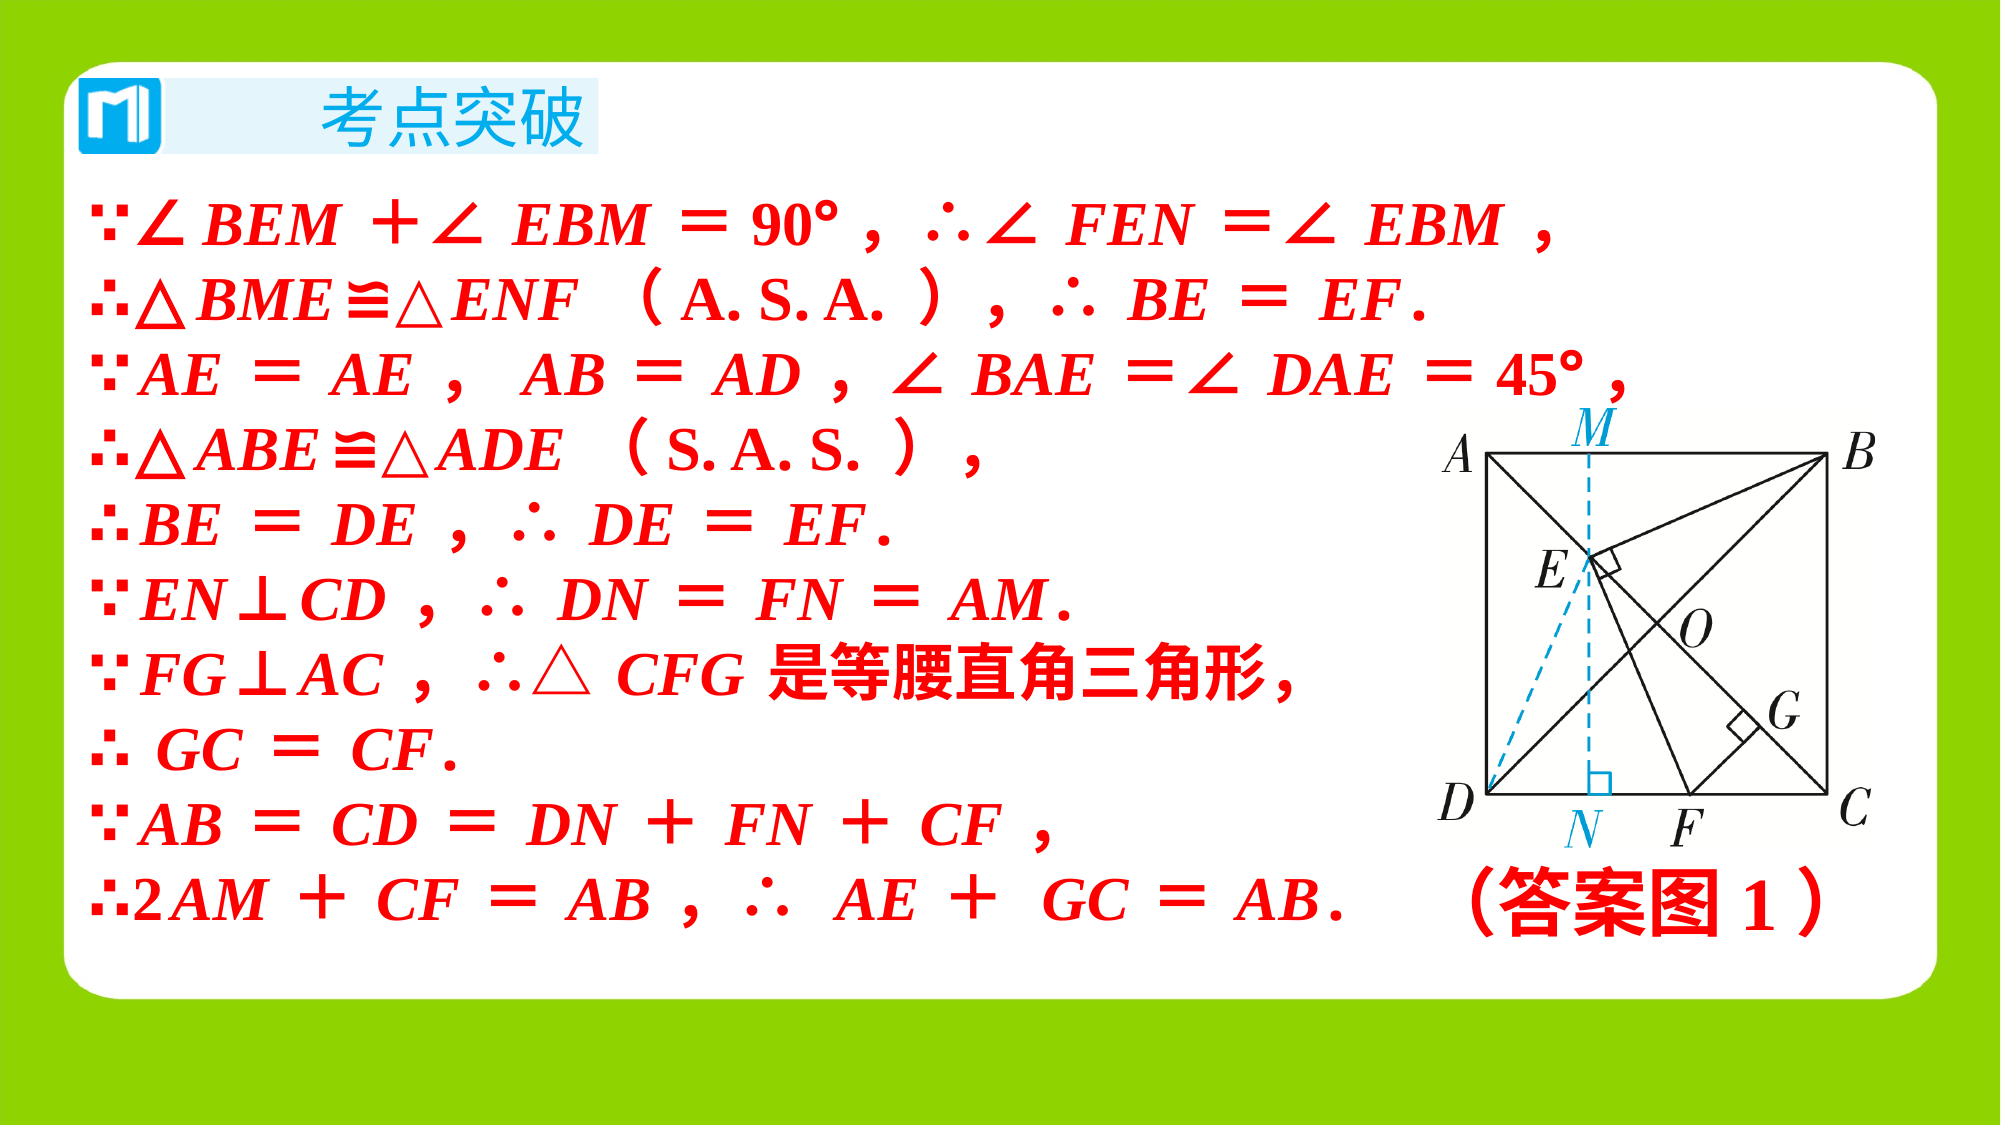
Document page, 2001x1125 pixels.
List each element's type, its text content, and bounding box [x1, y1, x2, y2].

text_box （答案图1） [1436, 855, 1931, 947]
picture [0, 0, 2001, 1125]
